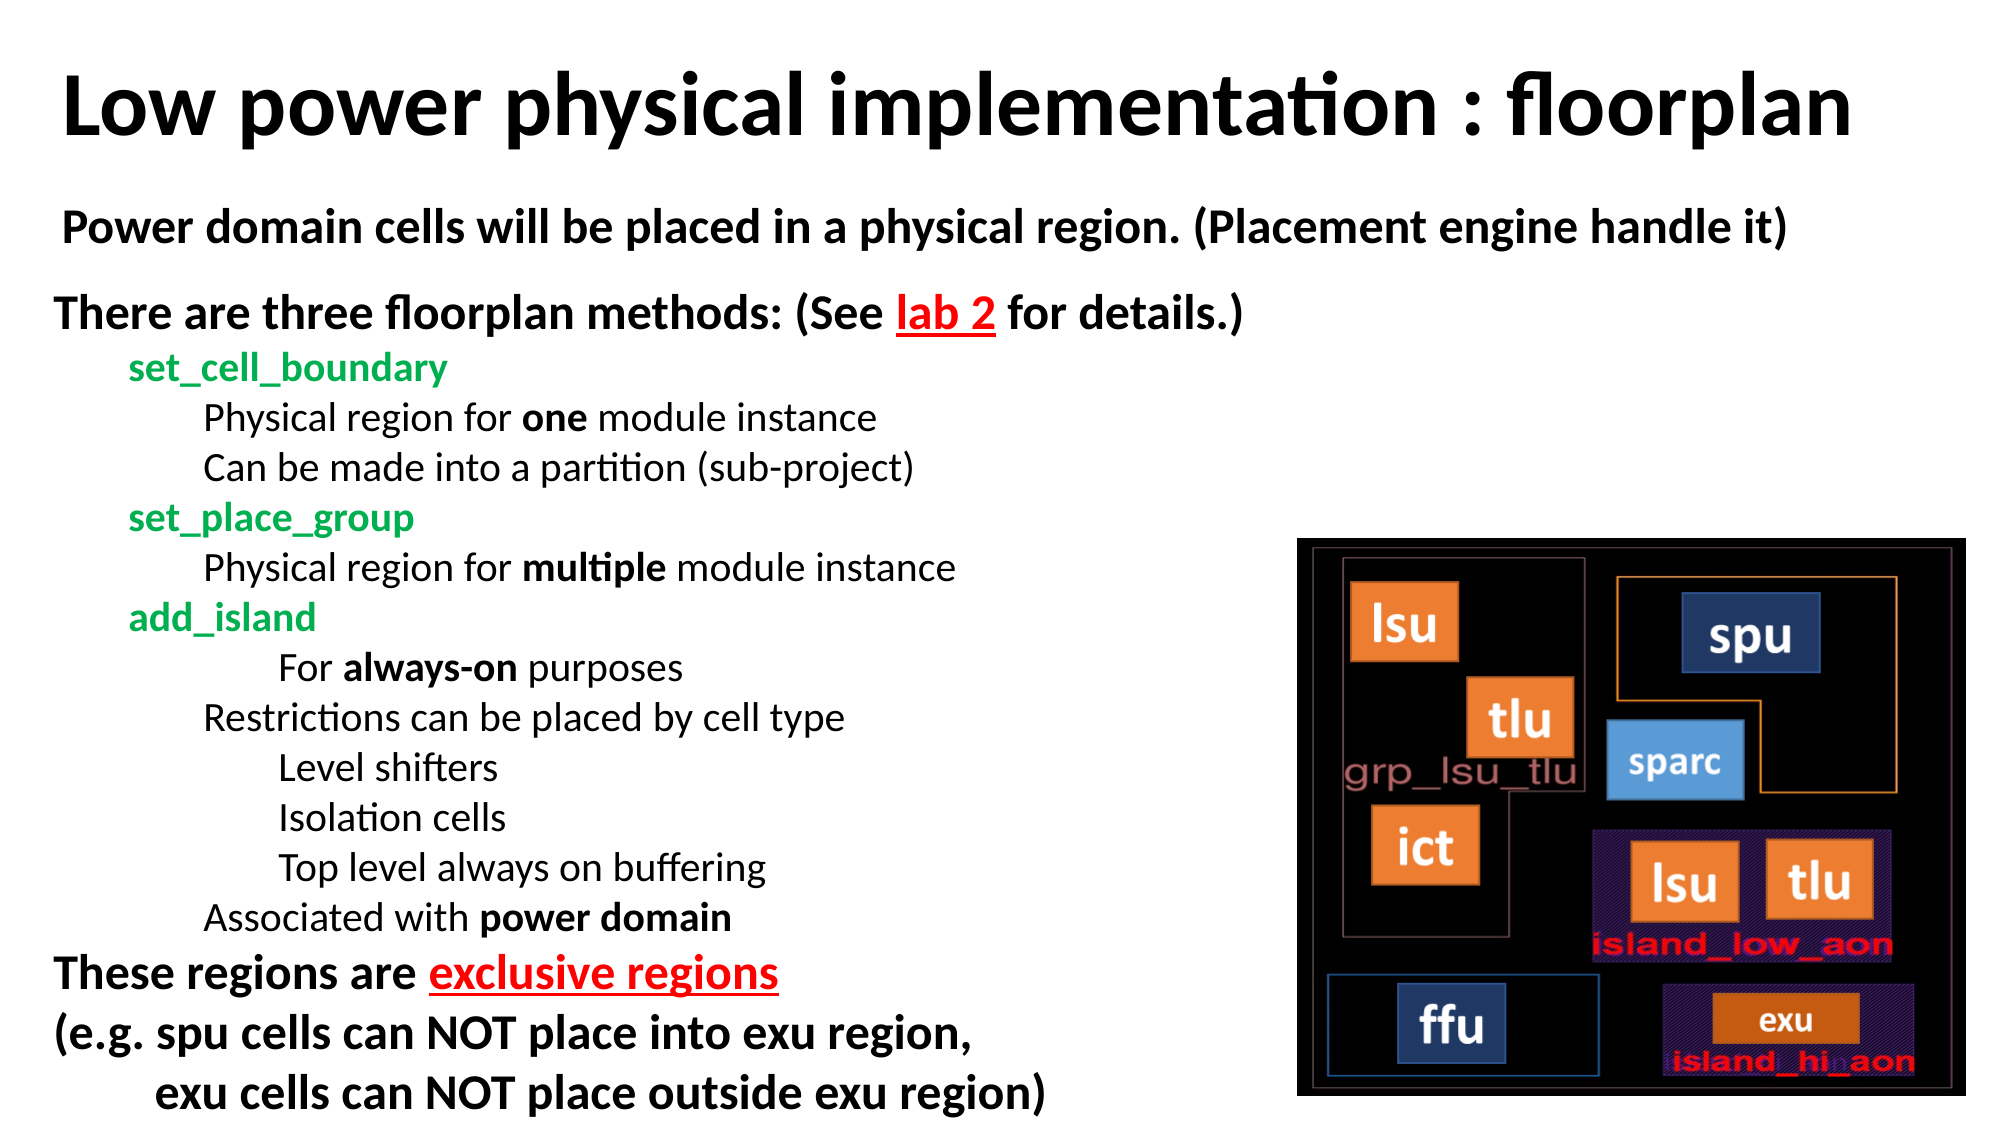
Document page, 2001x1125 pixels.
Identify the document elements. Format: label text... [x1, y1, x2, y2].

text_box Low power physical implementation : floorplan [47, 36, 1871, 161]
text_box These regions are exclusive regions (e.g. spu cells can NOT place into exu region, exu cells can NOT place outside exu region) [38, 932, 1212, 1125]
text_box There are three floorplan methods: (See lab 2 for details.) set_cell_boundary Physical region for one module instance Can be made into a partition (sub-project) set_place_group Physical region for multiple module instance add_island For always-on purposes Restrictions can be placed by cell type Level shifters Isolation cells Top level always on buffering Associated with power domain [38, 272, 1632, 948]
text_box Power domain cells will be placed in a physical region. (Placement engine handle it) [47, 186, 1805, 262]
picture [1297, 538, 1966, 1096]
